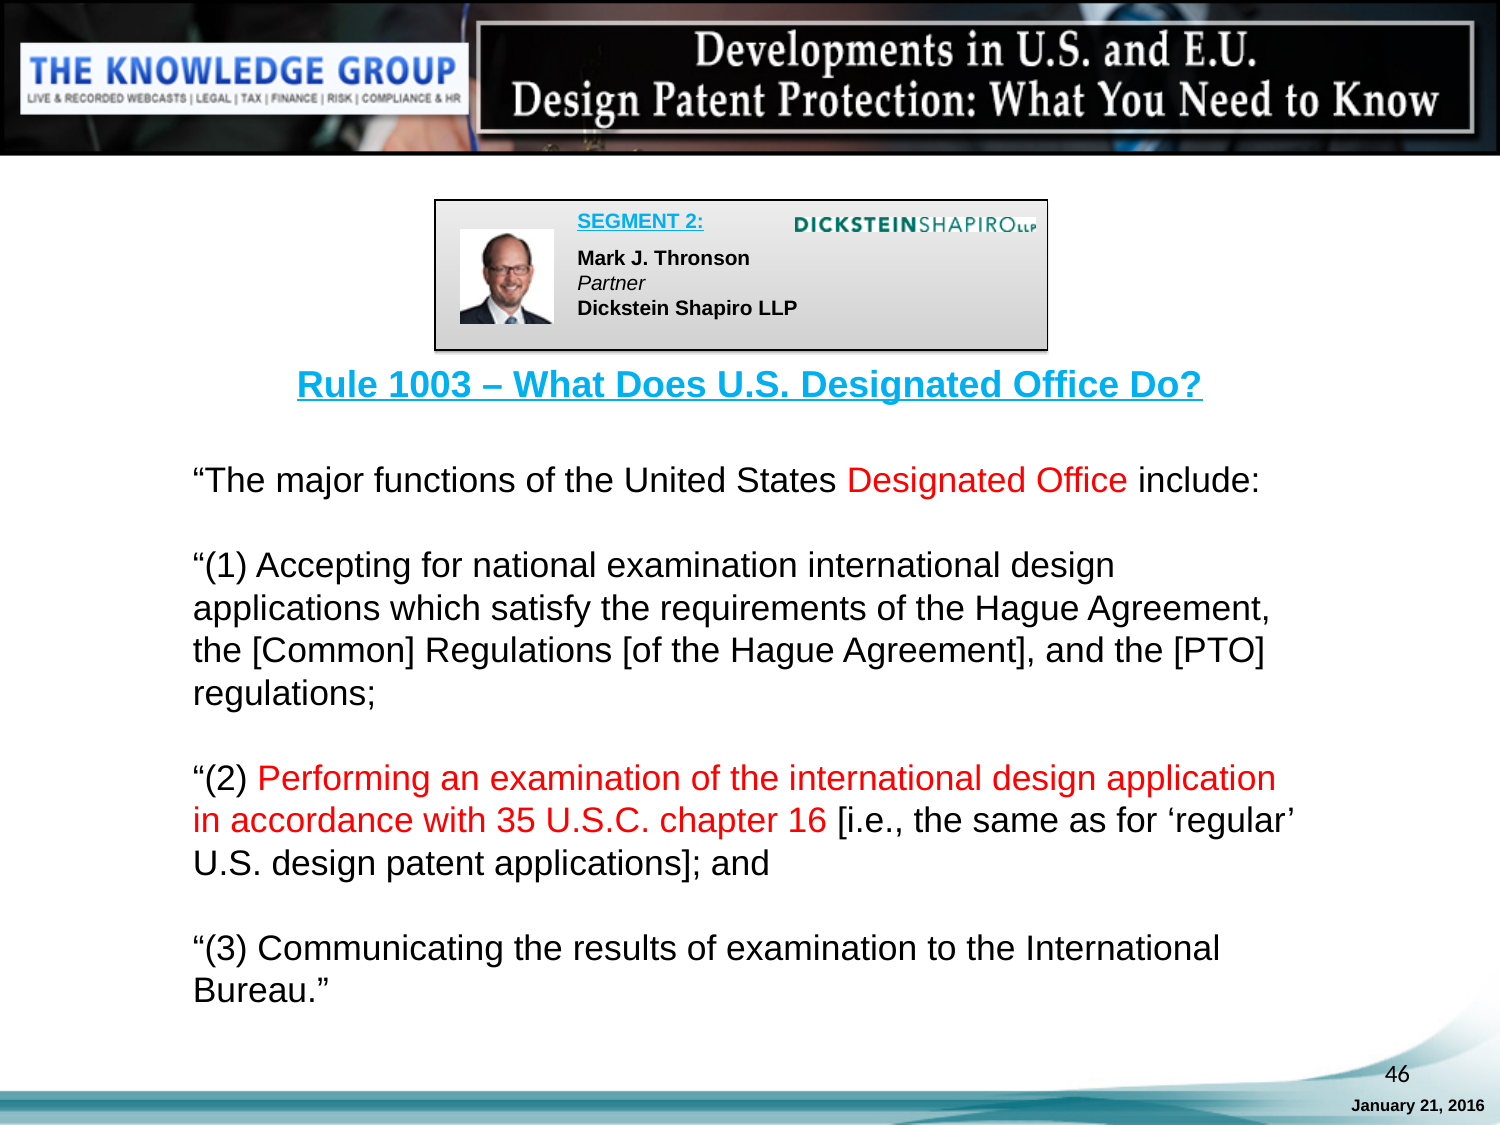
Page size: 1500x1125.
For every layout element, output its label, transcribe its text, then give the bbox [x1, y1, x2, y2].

picture [0, 0, 1500, 352]
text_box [435, 199, 1048, 350]
text_box “The major functions of the United States Designated Office include: “(1) Accepting for national examination international design applications which satisfy the requirements of the Hague Agreement, the [Common] Regulations [of the Hague Agreement], and the [PTO] regulations; “(2) Performing an examination of the international design application in accordance with 35 U.S.C. chapter 16 [i.e., the same as for ‘regular’ U.S. design patent applications]; and “(3) Communicating the results of examination to the International Bureau.” [178, 449, 1323, 1018]
picture [0, 412, 1500, 1125]
text_box January 21, 2016 [1099, 1087, 1500, 1123]
text_box 46 [1074, 1042, 1425, 1103]
text_box Rule 1003 – What Does U.S. Designated Office Do? [0, 352, 1500, 412]
